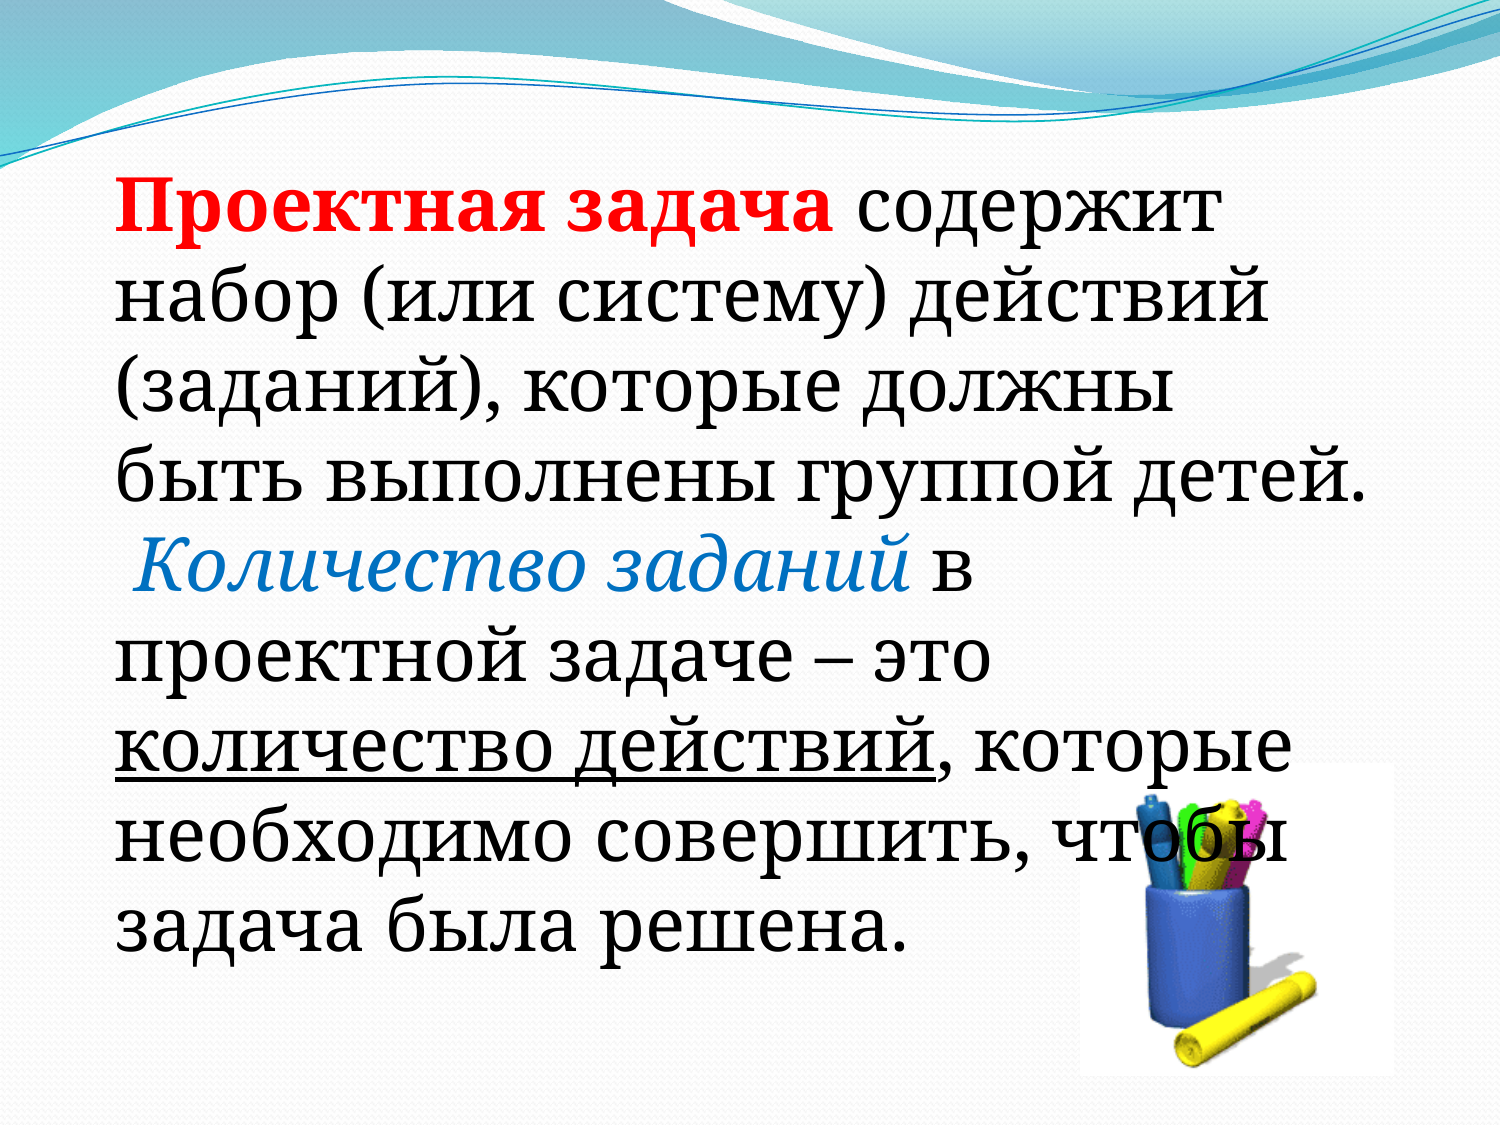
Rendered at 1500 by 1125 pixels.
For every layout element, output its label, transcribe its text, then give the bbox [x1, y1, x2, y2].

text_box Проектная задача содержит набор (или систему) действий (заданий), которые должны быть выполнены группой детей. Количество заданий в проектной задаче – это количество действий, которые необходимо совершить, чтобы задача была решена. [100, 148, 1388, 974]
picture [1080, 762, 1394, 1076]
